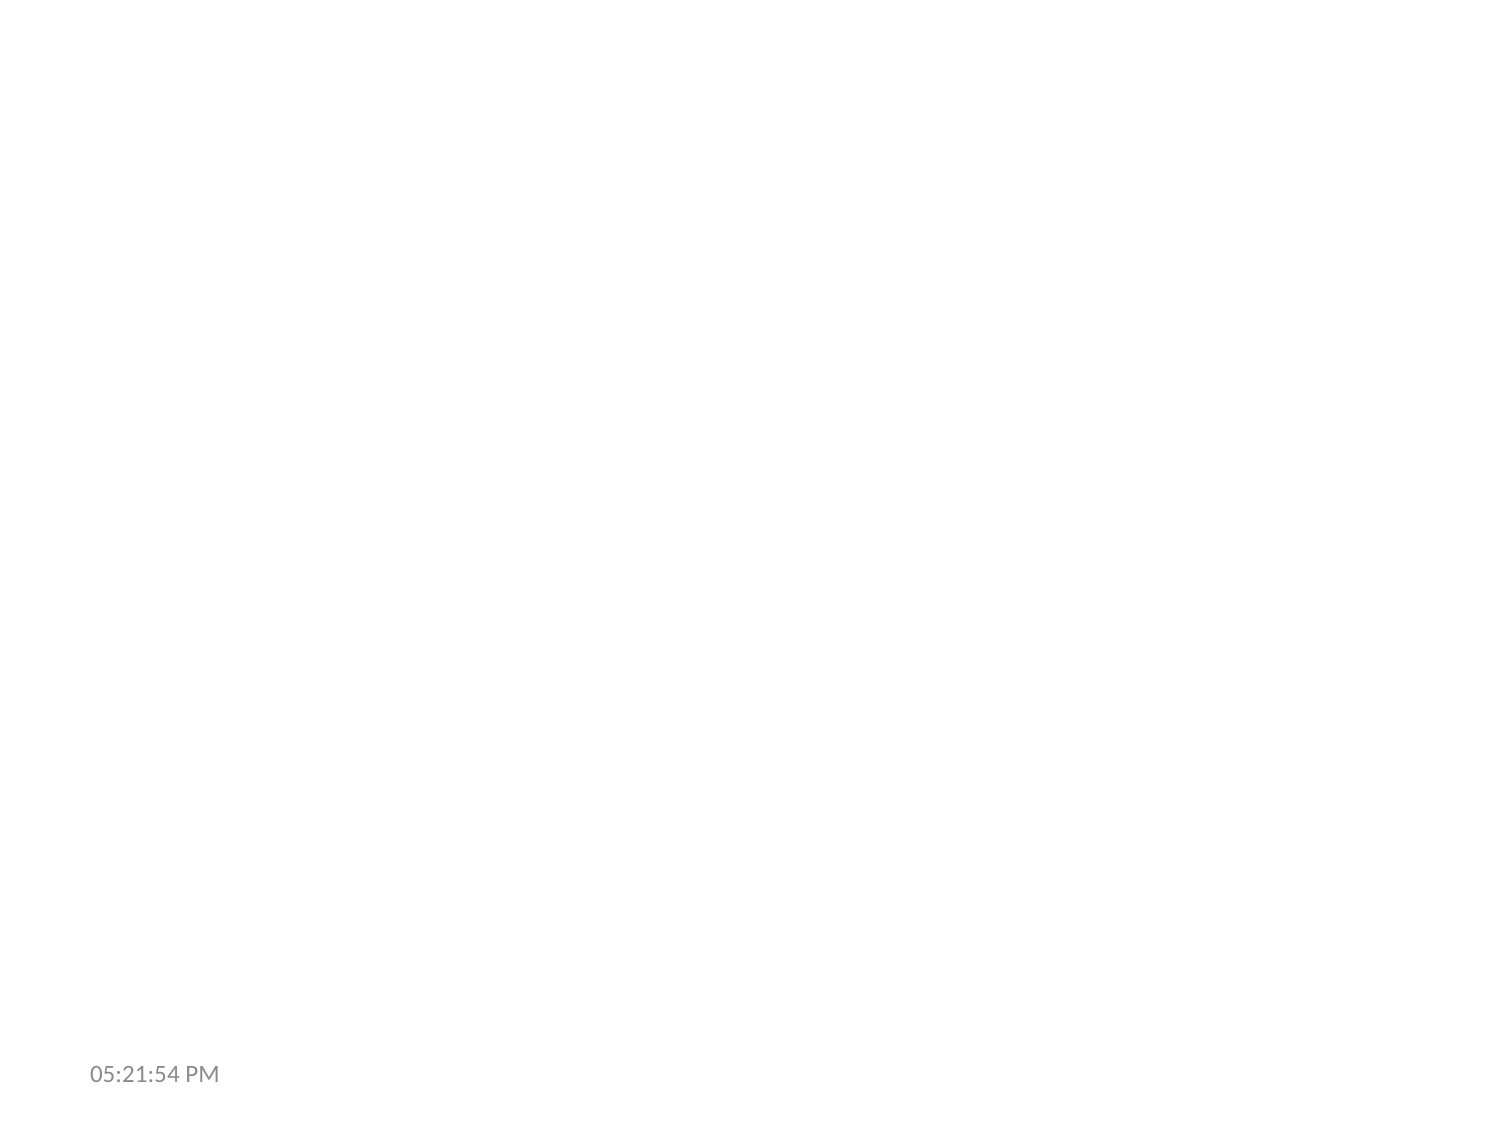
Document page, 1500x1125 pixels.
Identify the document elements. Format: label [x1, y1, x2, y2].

slide_number [75, 1042, 425, 1103]
